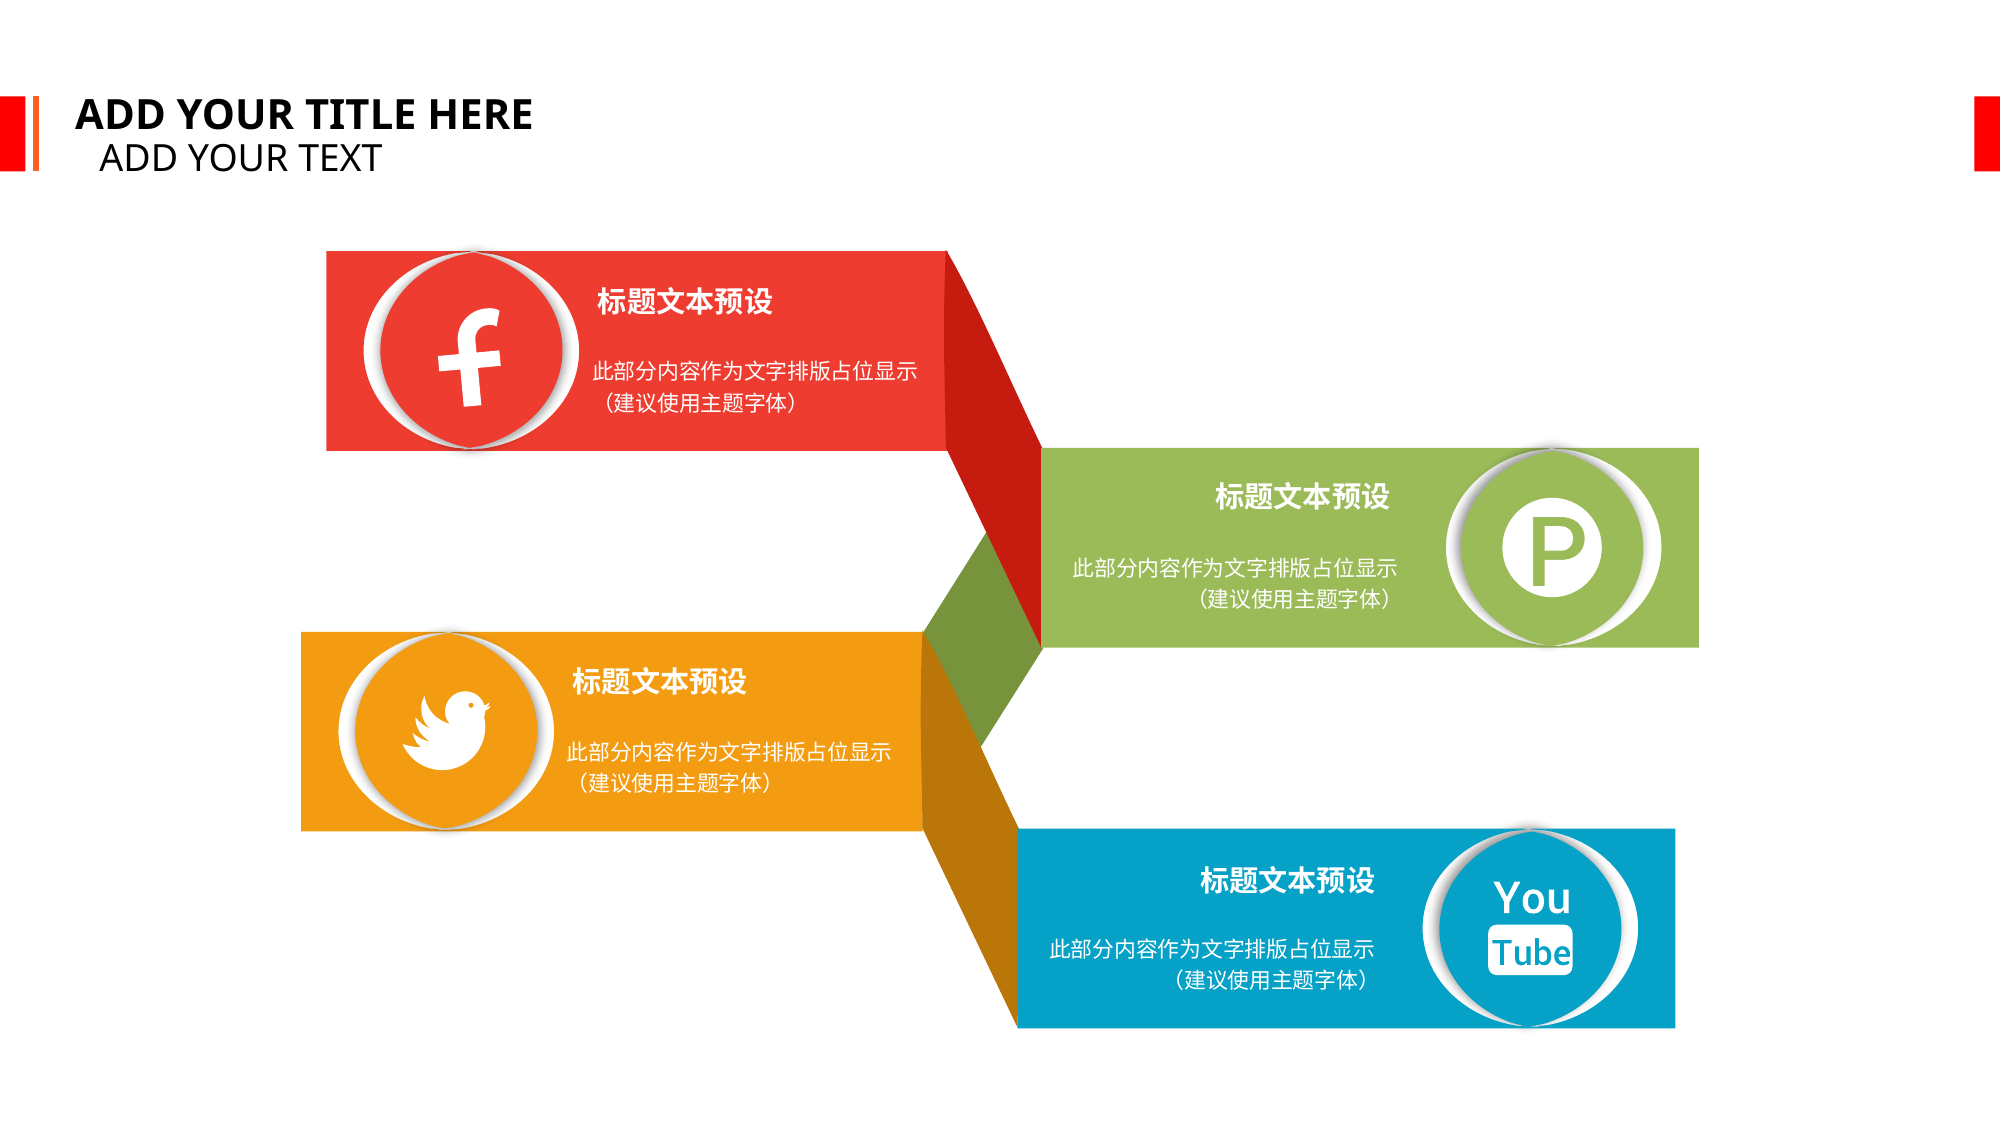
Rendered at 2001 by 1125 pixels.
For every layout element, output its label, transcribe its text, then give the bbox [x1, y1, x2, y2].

text_box [1501, 496, 1603, 599]
text_box [1522, 889, 1545, 914]
text_box 此部分内容作为文字排版占位显示 （建议使用主题字体） [1574, 446, 1700, 649]
text_box 此部分内容作为文字排版占位显示 （建议使用主题字体） [1016, 827, 1677, 1030]
text_box [354, 631, 539, 830]
text_box [1460, 449, 1645, 648]
text_box [919, 626, 1020, 1027]
text_box [1548, 889, 1569, 914]
text_box 此部分内容作为文字排版占位显示 （建议使用主题字体） [498, 250, 946, 452]
text_box 此部分内容作为文字排版占位显示 （建议使用主题字体） [1039, 446, 1524, 649]
text_box [379, 251, 564, 449]
text_box 此部分内容作为文字排版占位显示 （建议使用主题字体） [470, 630, 923, 833]
text_box 标题文本预设 [583, 252, 948, 326]
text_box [0, 80, 2000, 188]
text_box [942, 246, 1043, 646]
text_box 标题文本预设 [1044, 447, 1406, 521]
text_box 标题文本预设 [1016, 831, 1391, 905]
text_box [1493, 881, 1521, 914]
text_box [1438, 831, 1623, 1025]
text_box [924, 533, 1044, 747]
text_box [436, 307, 502, 408]
text_box 此部分内容作为文字排版占位显示 （建议使用主题字体） [325, 250, 449, 452]
text_box [400, 690, 493, 772]
text_box 此部分内容作为文字排版占位显示 （建议使用主题字体） [300, 630, 427, 833]
text_box 标题文本预设 [557, 632, 921, 706]
text_box [1488, 924, 1573, 976]
